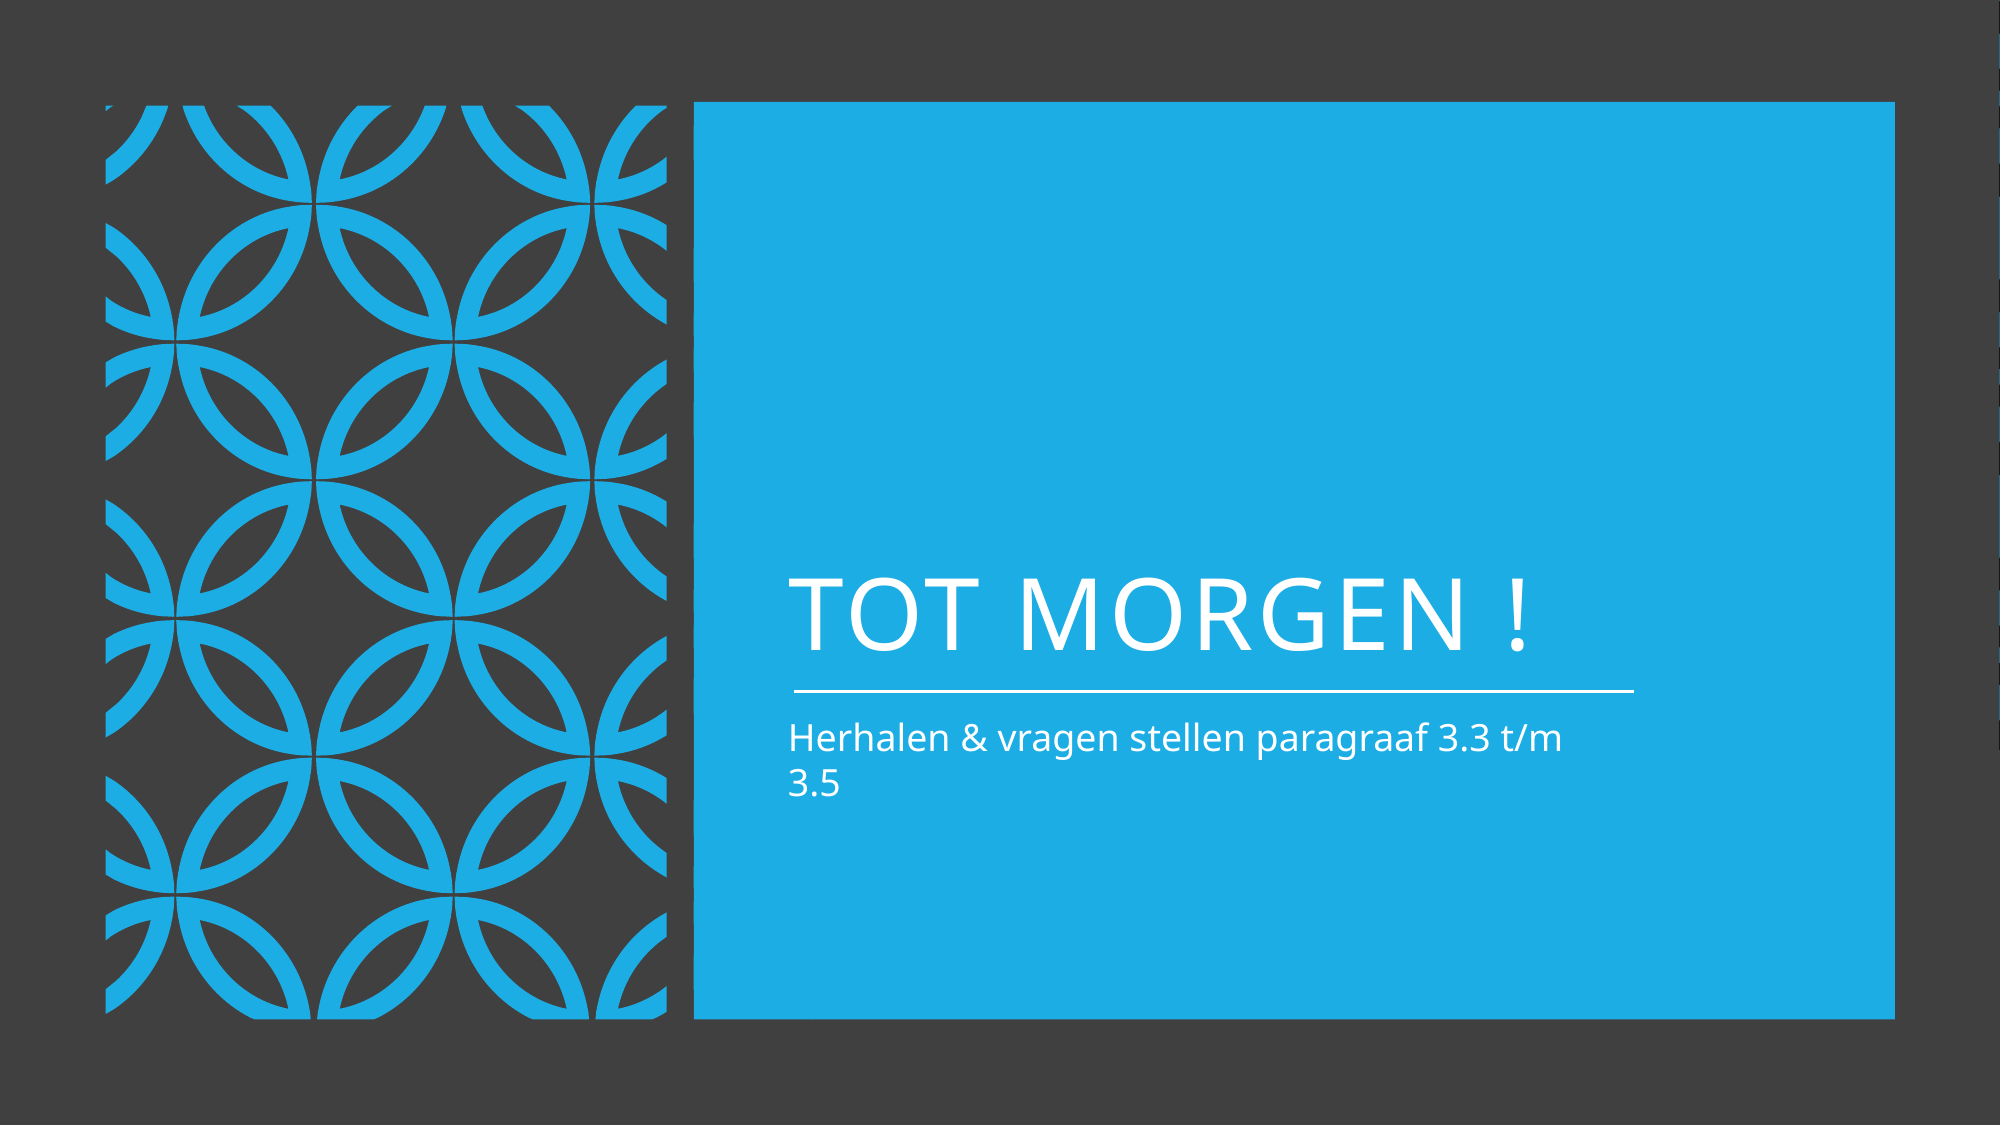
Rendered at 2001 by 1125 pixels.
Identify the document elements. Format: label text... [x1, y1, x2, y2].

text_box [695, 0, 2000, 1125]
text_box [104, 104, 665, 1021]
text_box [665, 0, 695, 1125]
text_box [0, 0, 665, 1125]
text_box [695, 101, 1896, 1021]
title Tot morgen ! [773, 181, 1816, 678]
text_box Herhalen & vragen stellen paragraaf 3.3 t/m 3.5 [773, 706, 1601, 812]
